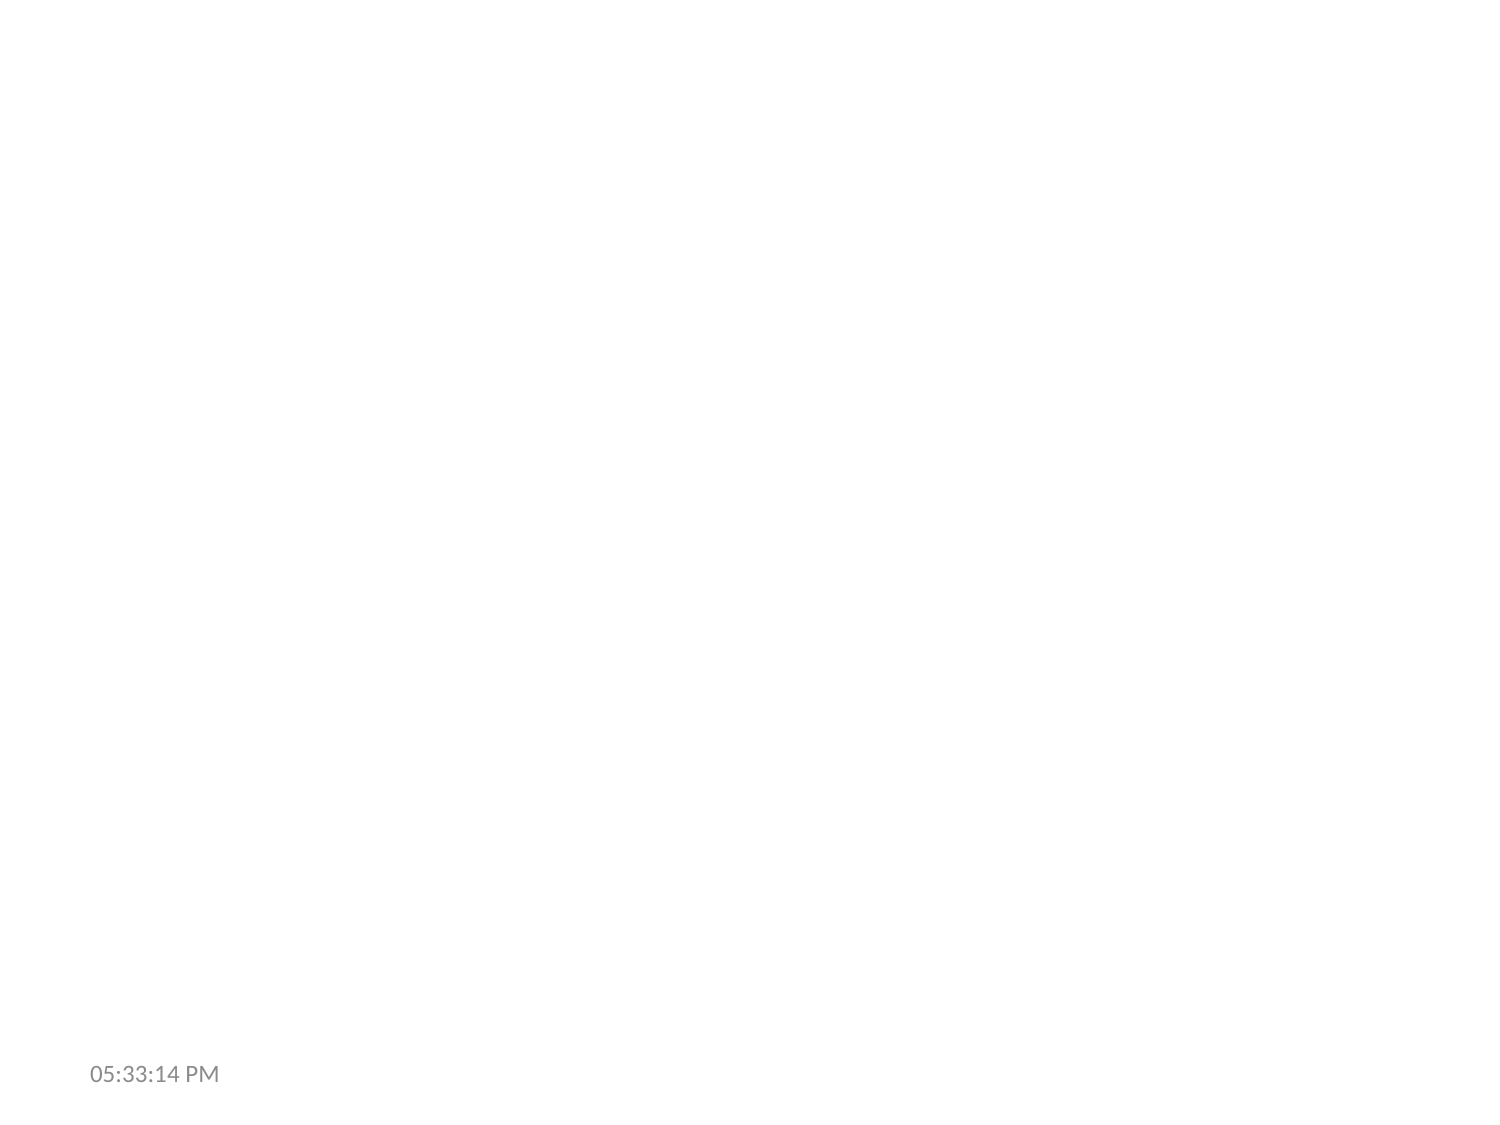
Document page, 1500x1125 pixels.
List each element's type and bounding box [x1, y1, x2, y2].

slide_number [75, 1042, 425, 1103]
